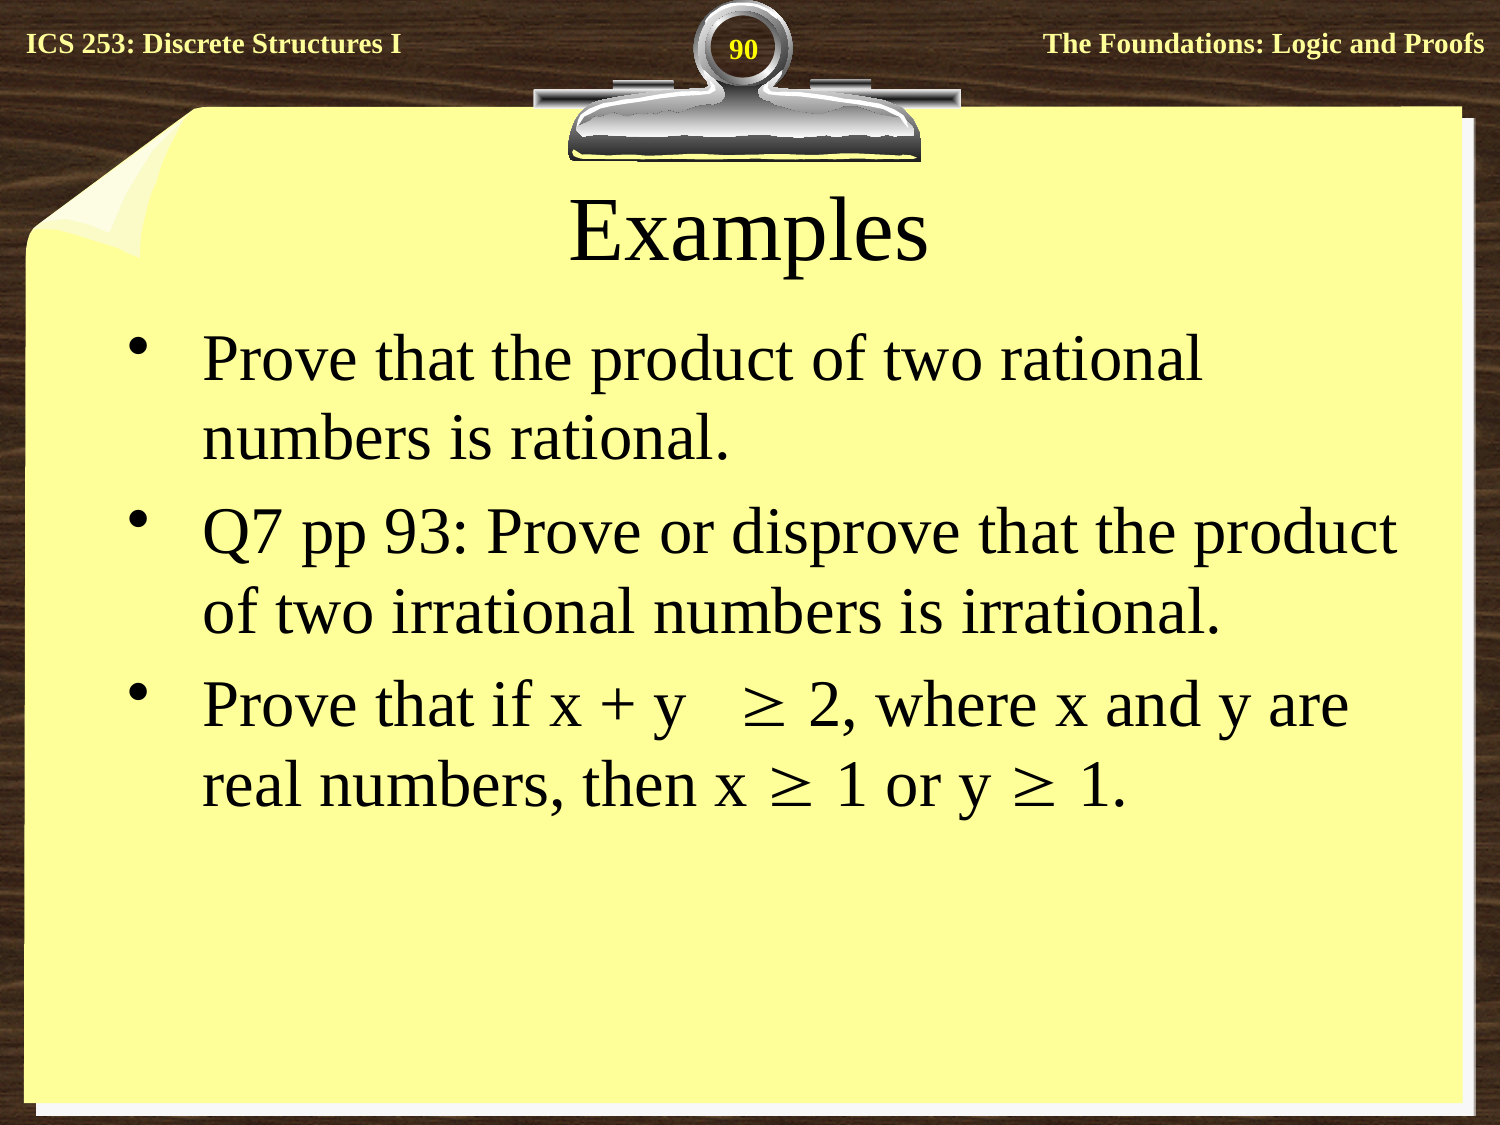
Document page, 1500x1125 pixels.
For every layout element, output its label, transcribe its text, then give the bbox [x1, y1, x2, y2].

list Prove that the product of two rational numbers is rational. Q7 pp 93: Prove or disprove that the product of two irrational numbers is irrational. Prove that if x + y  2, where x and y are real numbers, then x  1 or y  1. [112, 305, 1438, 1012]
picture [0, 0, 1500, 1125]
title Examples [112, 148, 1388, 299]
slide_number 90 [423, 5, 774, 91]
